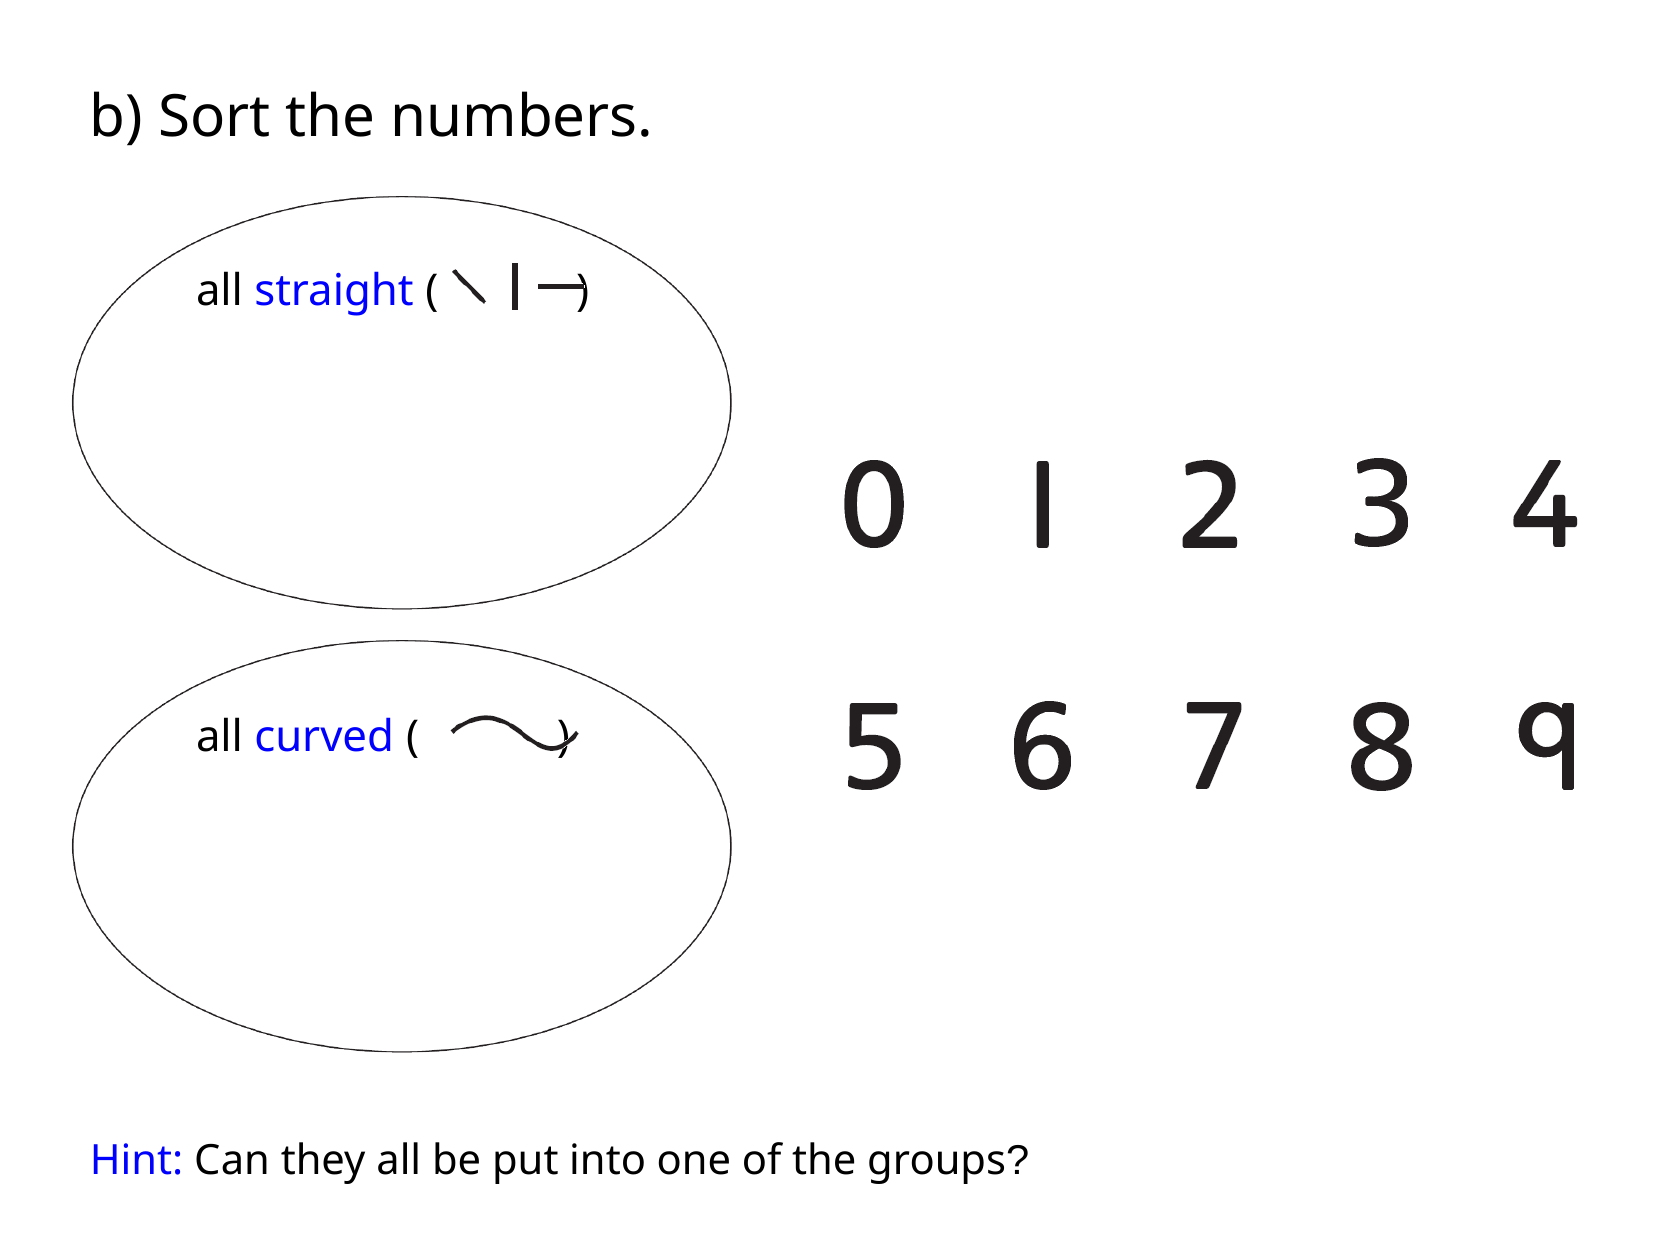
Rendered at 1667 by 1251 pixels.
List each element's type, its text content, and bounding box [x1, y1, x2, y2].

picture [988, 679, 1101, 810]
picture [819, 436, 928, 576]
text_box b) Sort the numbers. [74, 70, 1667, 156]
picture [1325, 436, 1433, 566]
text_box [62, 193, 746, 1056]
picture [1489, 436, 1608, 572]
picture [1002, 440, 1072, 566]
picture [1148, 437, 1262, 569]
picture [821, 677, 926, 814]
picture [1487, 675, 1601, 808]
picture [1325, 686, 1431, 812]
text_box Hint: Can they all be put into one of the groups? [75, 1125, 1576, 1190]
picture [1163, 679, 1262, 810]
